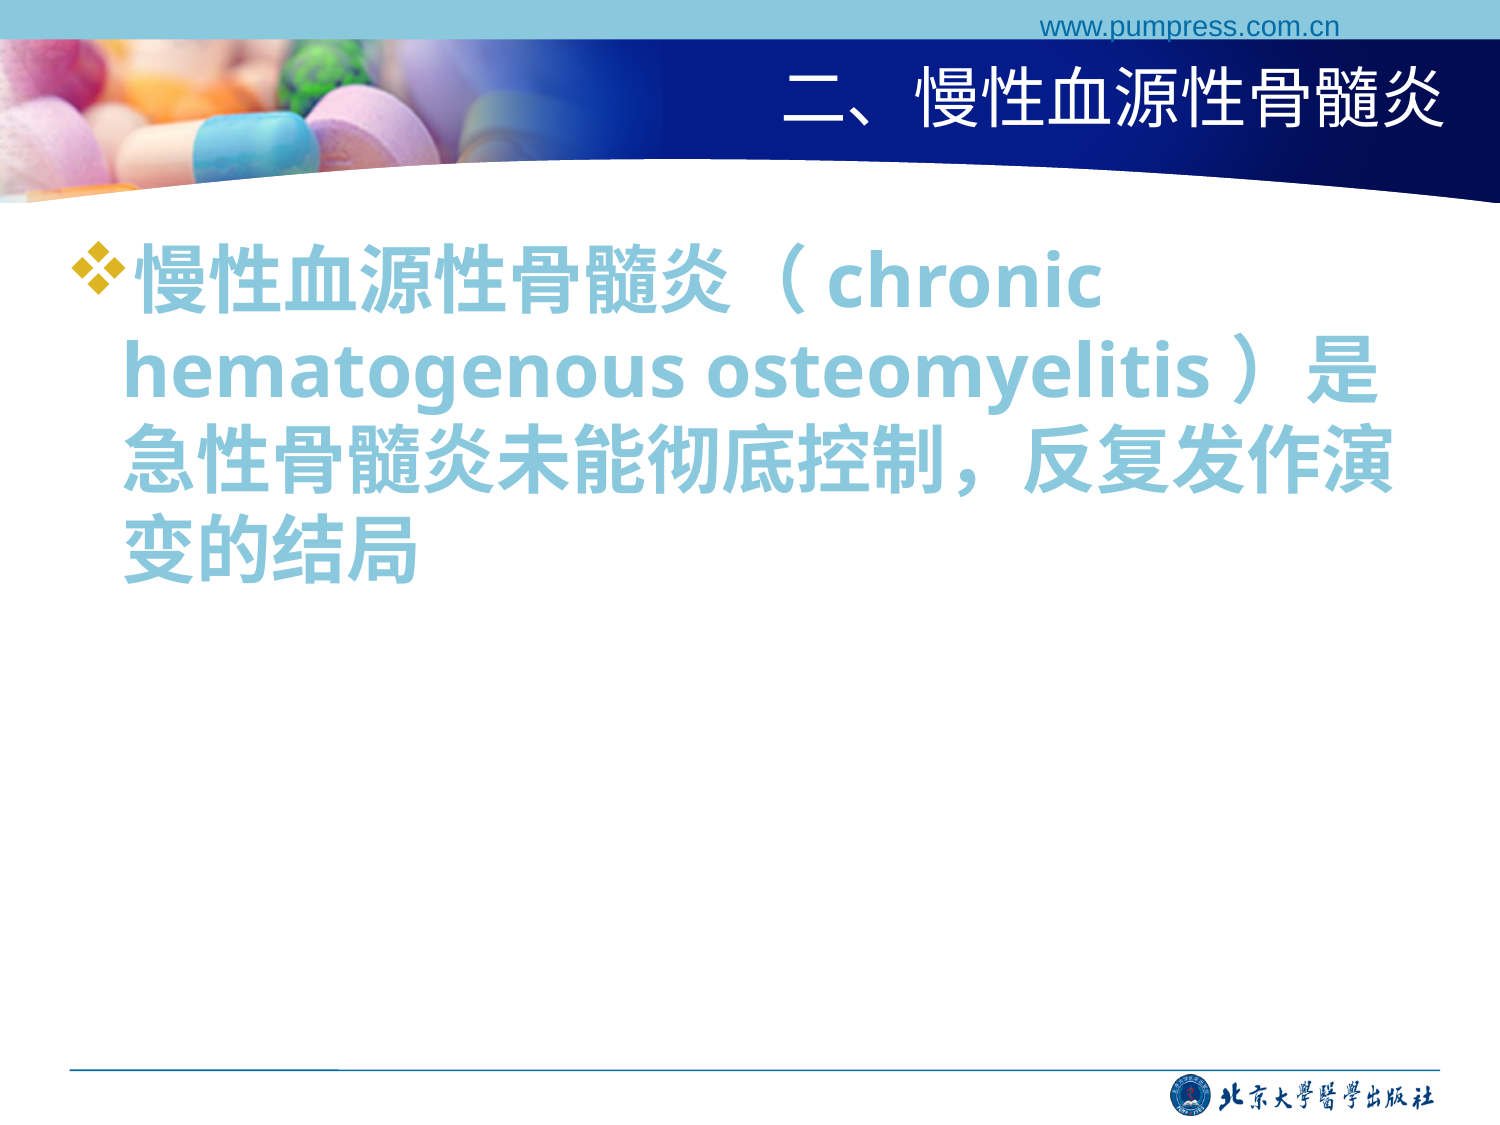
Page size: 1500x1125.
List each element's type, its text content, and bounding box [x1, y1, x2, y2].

slide_number www.pumpress.com.cn [1025, 0, 1463, 38]
title 二、慢性血源性骨髓炎 [137, 49, 1463, 143]
list 慢性血源性骨髓炎（chronic hematogenous osteomyelitis）是急性骨髓炎未能彻底控制，反复发作演变的结局 [49, 224, 1463, 1026]
picture [0, 40, 1500, 203]
picture [1170, 1074, 1436, 1118]
